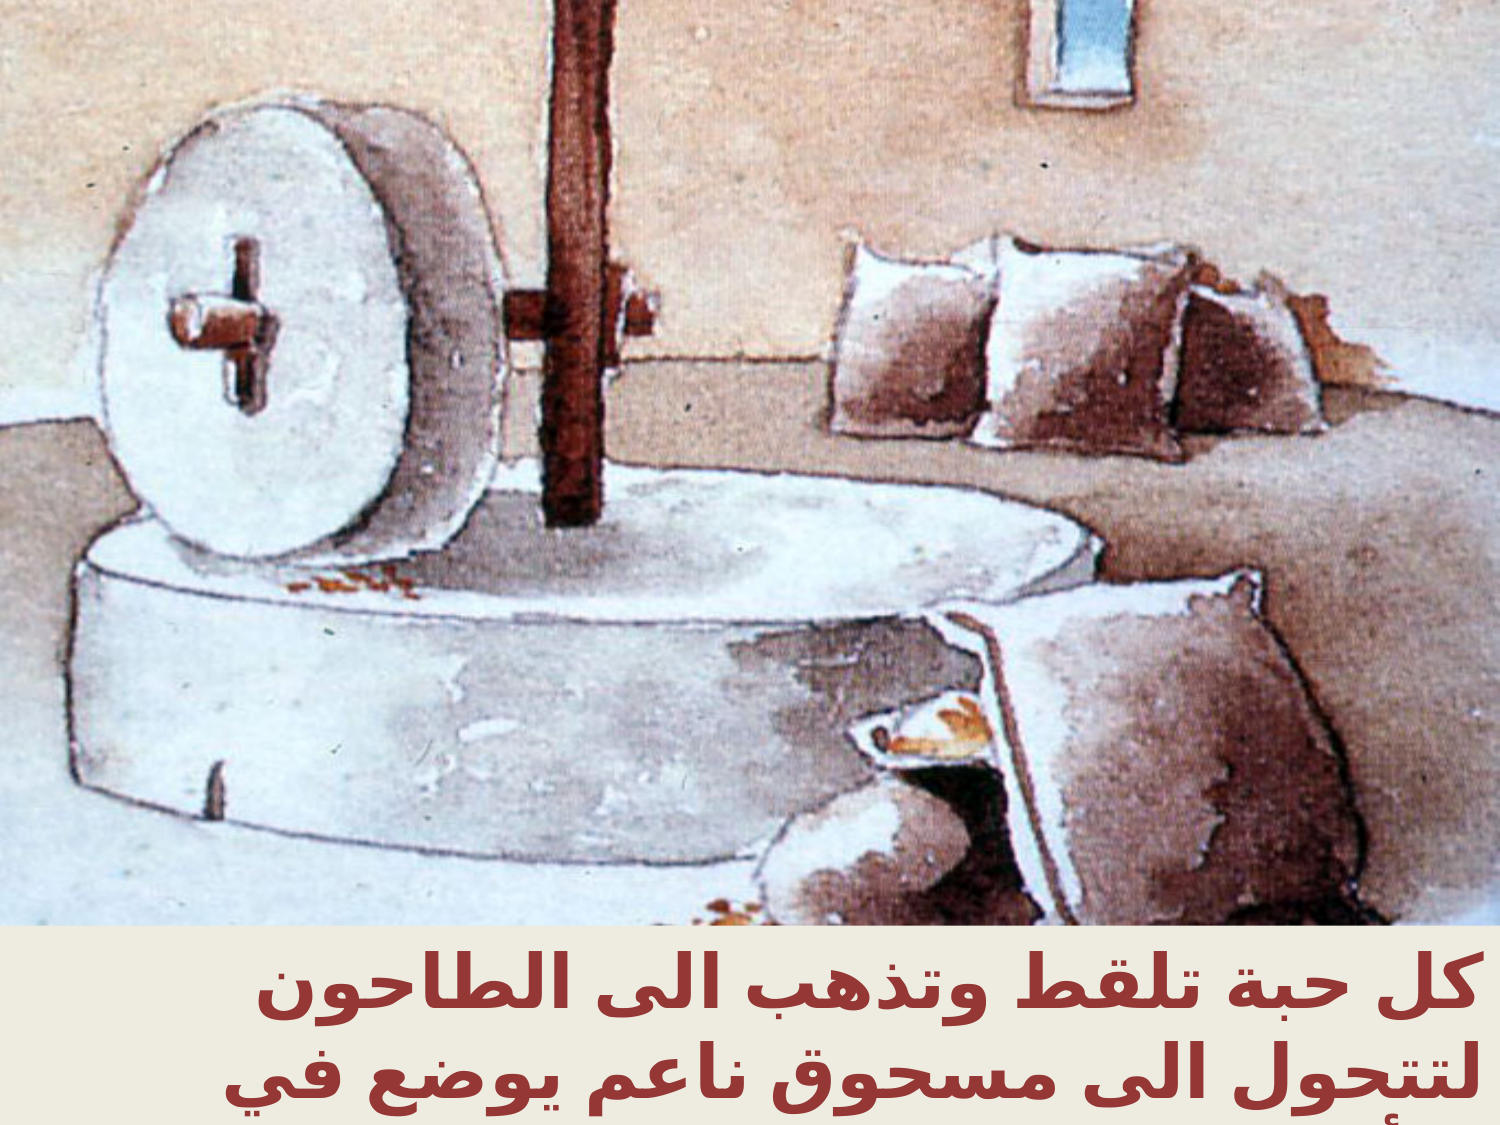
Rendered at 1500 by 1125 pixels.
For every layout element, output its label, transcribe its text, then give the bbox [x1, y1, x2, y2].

picture [0, 0, 1500, 927]
text_box كل حبة تلقط وتذهب الى الطاحون لتتحول الى مسحوق ناعم يوضع في أكياس الطحين ... [0, 933, 1500, 1125]
